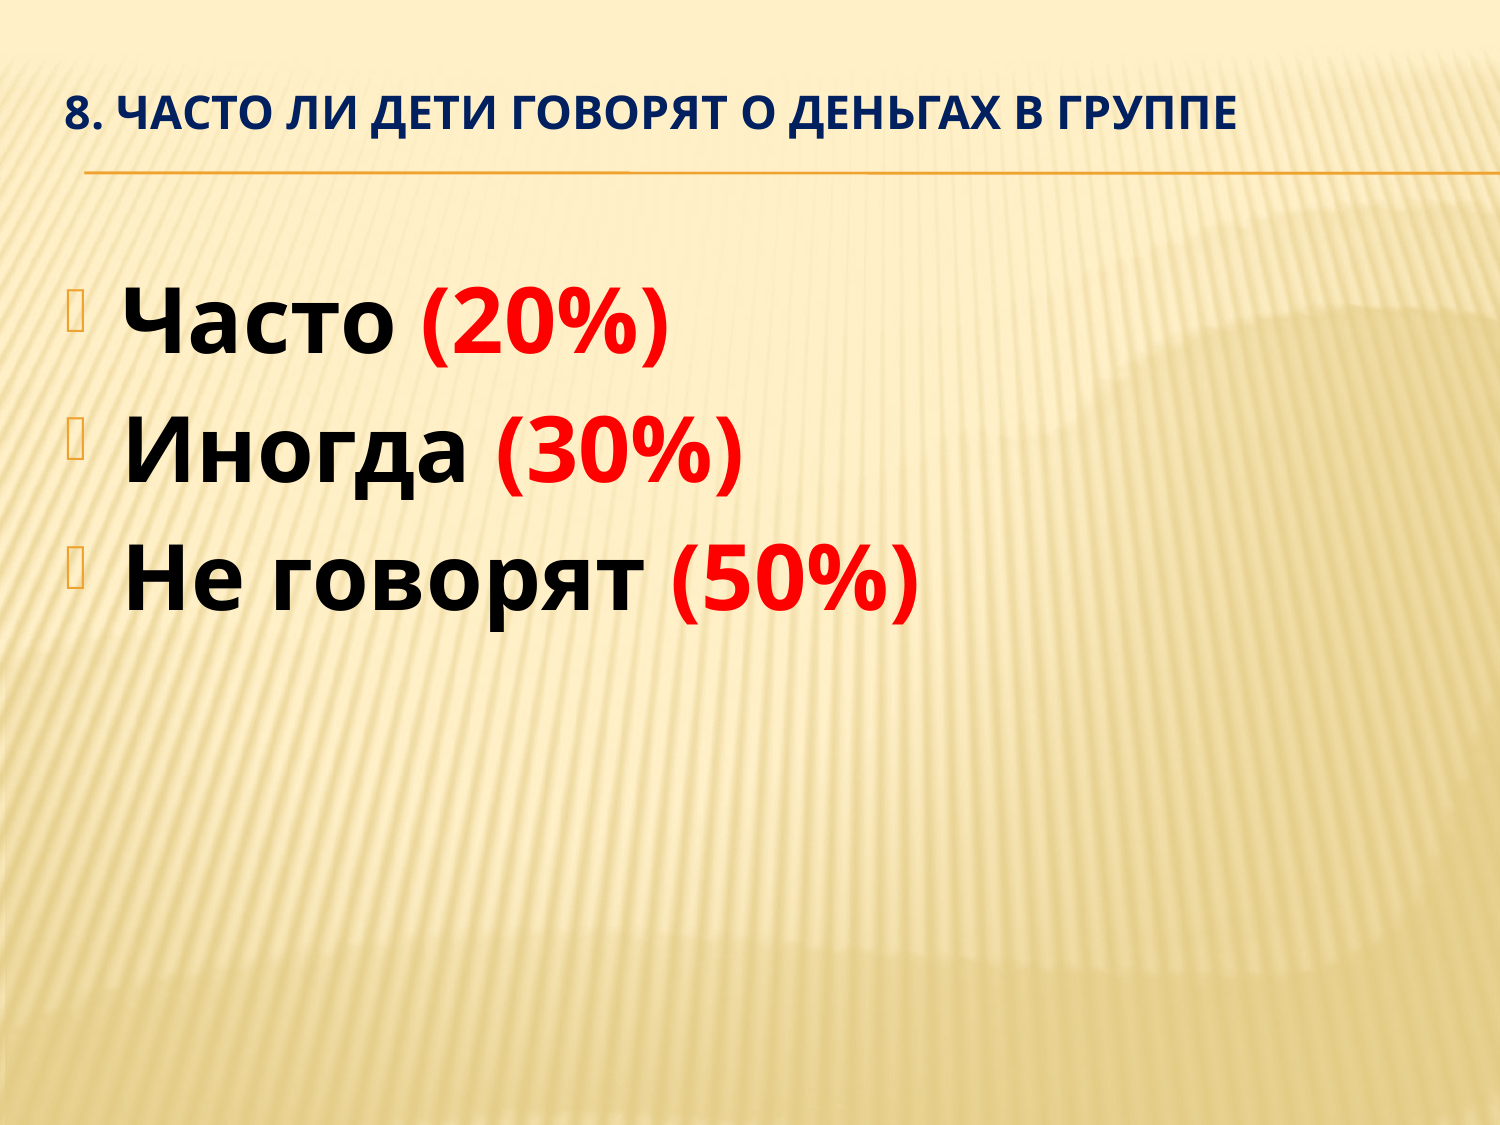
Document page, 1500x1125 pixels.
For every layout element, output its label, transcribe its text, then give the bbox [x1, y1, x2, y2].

title 8. Часто ли дети говорят о деньгах в группе [50, 75, 1475, 213]
list Часто (20%) Иногда (30%) Не говорят (50%) [50, 254, 1475, 998]
